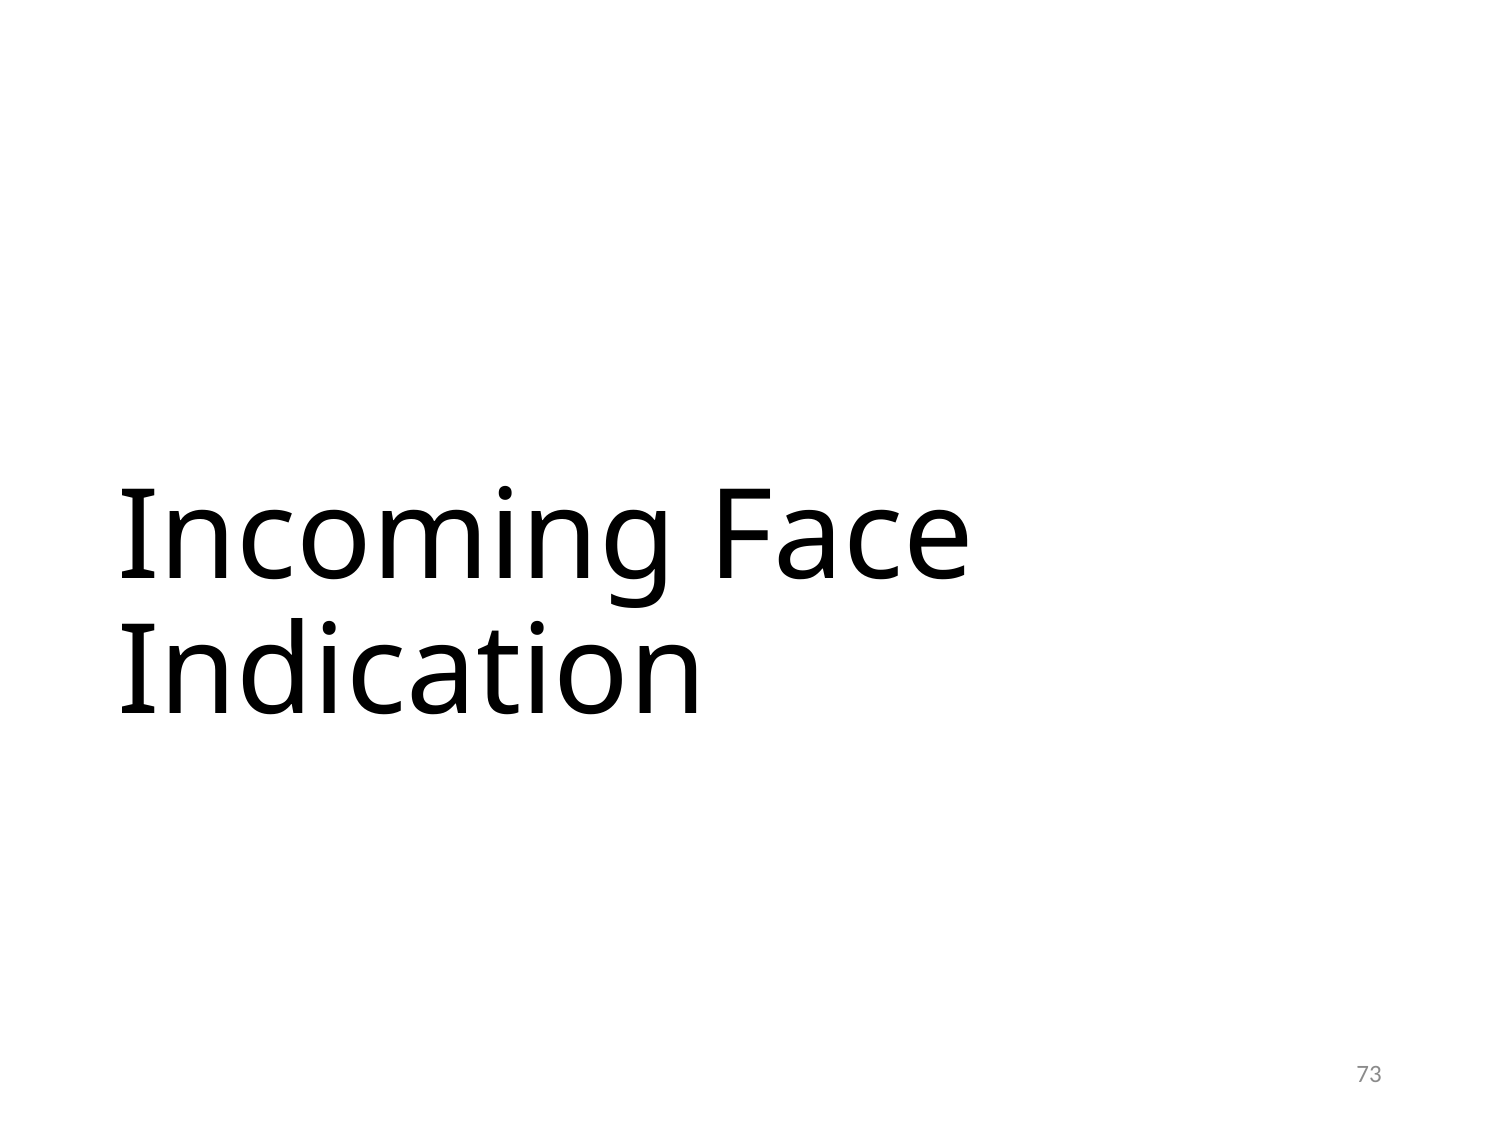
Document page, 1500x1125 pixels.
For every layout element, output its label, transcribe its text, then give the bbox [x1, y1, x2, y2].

title Incoming Face Indication [102, 280, 1397, 749]
slide_number 73 [1059, 1042, 1397, 1103]
